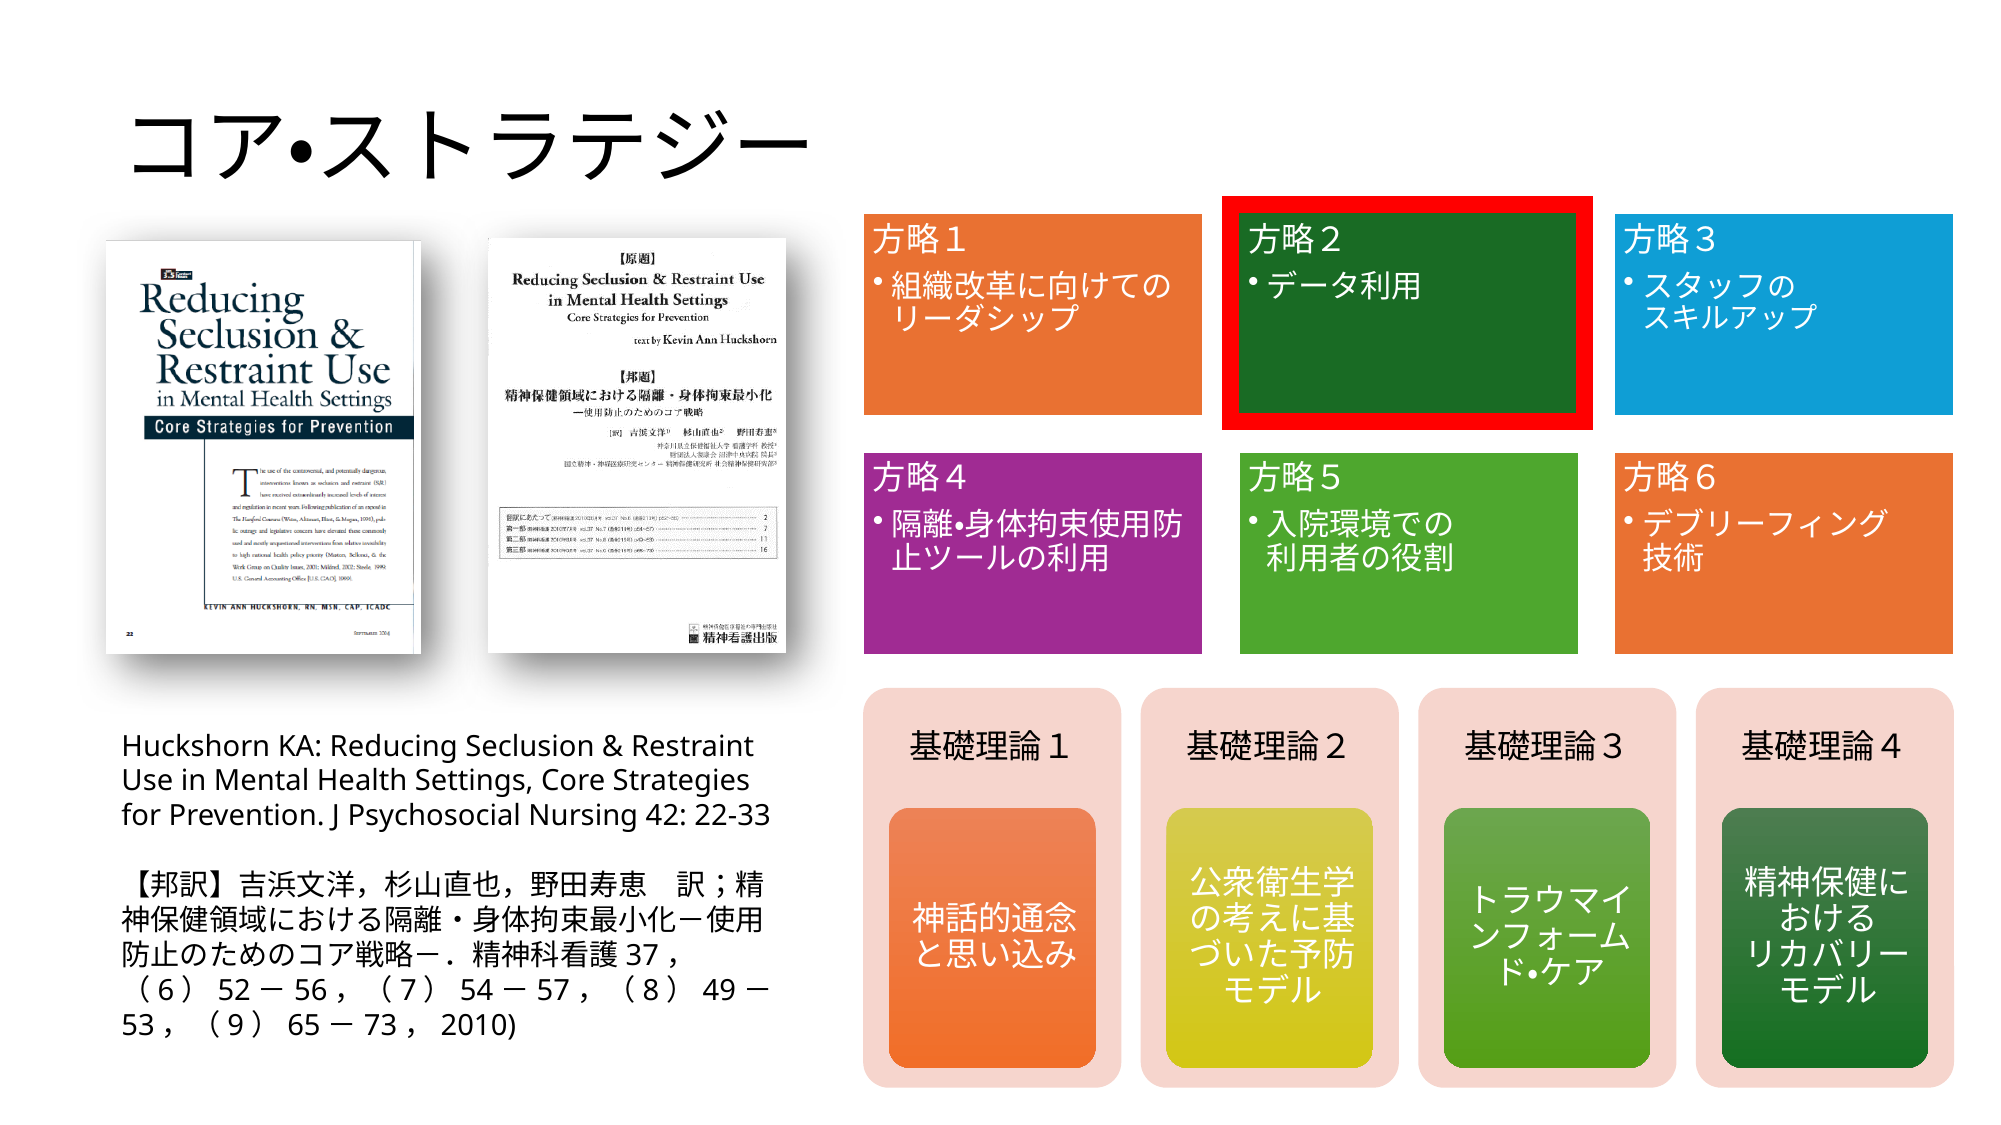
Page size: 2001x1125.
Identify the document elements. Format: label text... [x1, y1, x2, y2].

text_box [862, 201, 1955, 667]
text_box [1222, 196, 1593, 201]
text_box コア・ストラテジー [106, 85, 2000, 201]
picture [106, 239, 421, 655]
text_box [862, 687, 1955, 1089]
picture [487, 238, 786, 653]
text_box Huckshorn KA: Reducing Seclusion & Restraint Use in Mental Health Settings, Core Strategies for Prevention. J Psychosocial Nursing 42: 22-33 【邦訳】吉浜文洋，杉山直也，野田寿恵 訳；精神保健領域における隔離・身体拘束最小化－使用防止のためのコア戦略－．精神科看護37，（6）52－56，（7）54－57，（8）49－53，（9）65－73，2010) [106, 719, 793, 1049]
